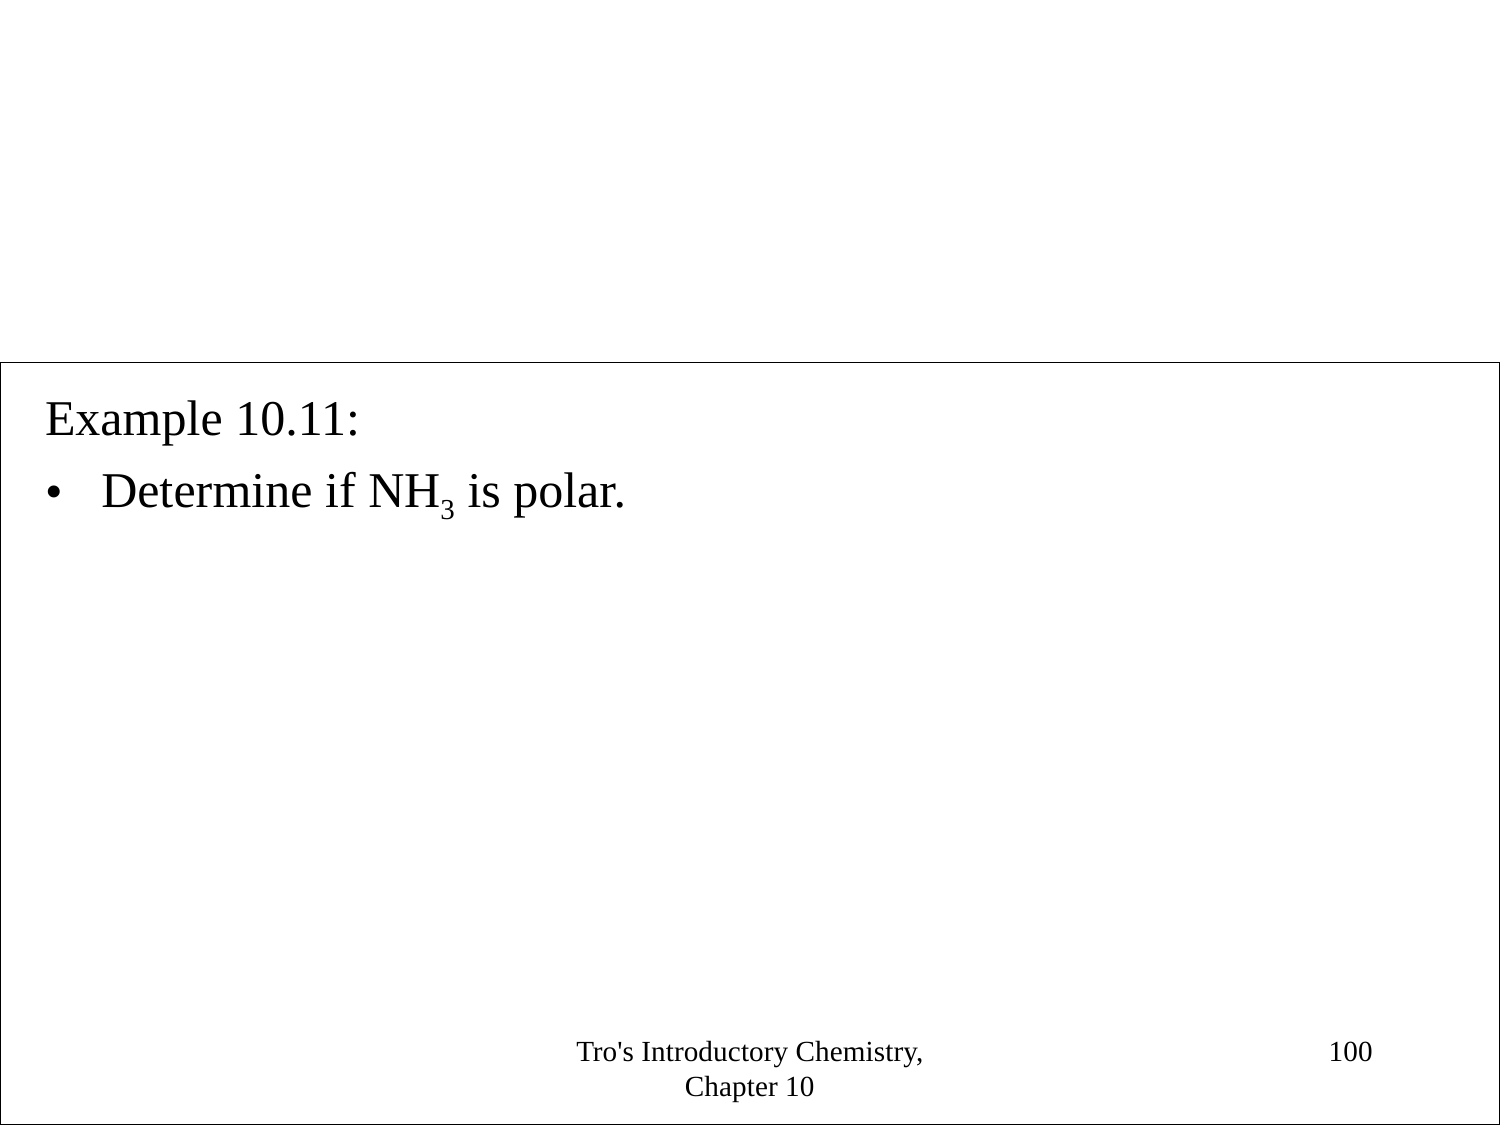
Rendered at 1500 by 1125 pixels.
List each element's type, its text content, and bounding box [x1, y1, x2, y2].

text_box Example 10.11: Determine if NH3 is polar. [0, 362, 1500, 1125]
